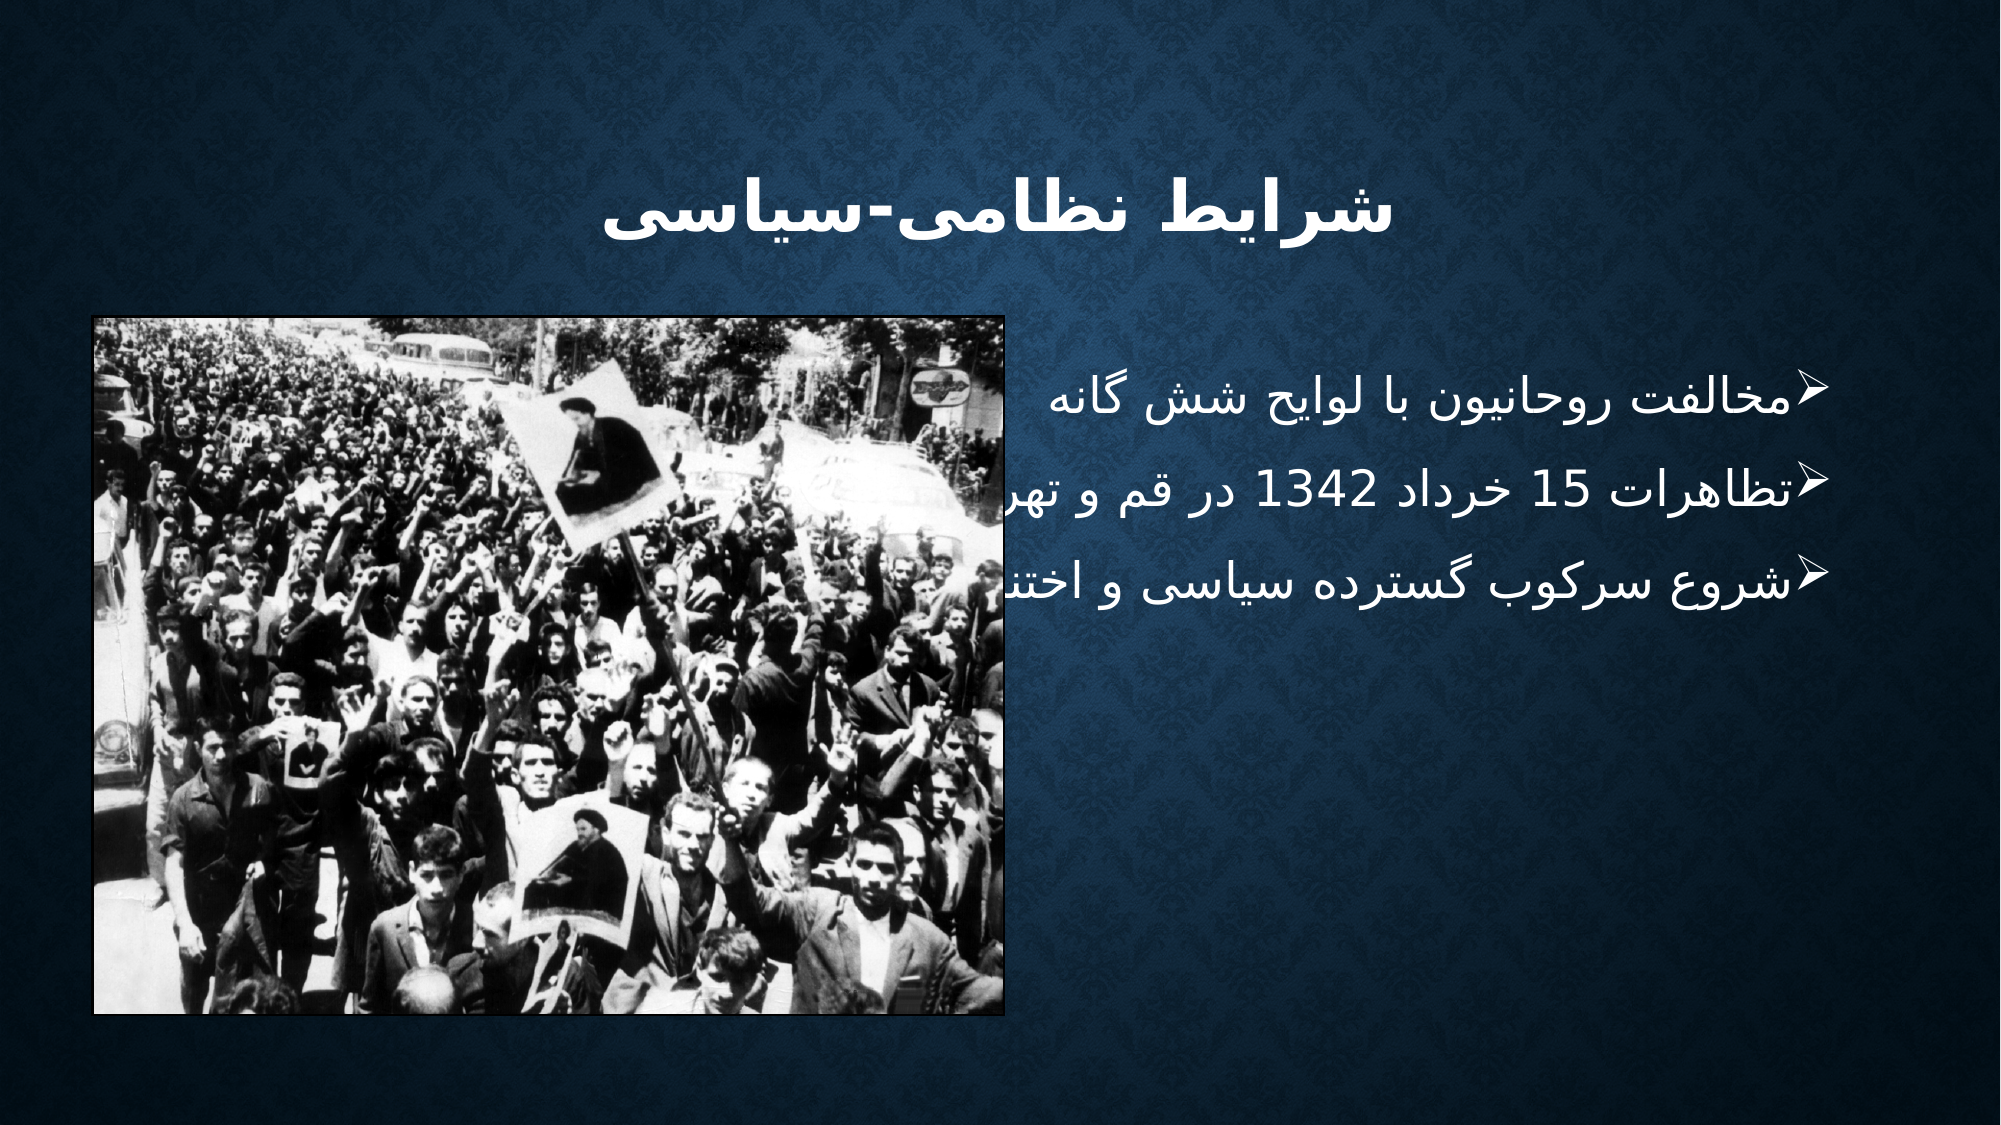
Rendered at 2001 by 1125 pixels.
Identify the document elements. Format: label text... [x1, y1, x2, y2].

list مخالفت روحانیون با لوایح شش گانه تظاهرات 15 خرداد 1342 در قم و تهران شروع سرکوب گسترده سیاسی و اختناق [1012, 343, 1849, 950]
picture [90, 314, 1006, 1016]
title شرایط نظامی-سیاسی [149, 99, 1849, 318]
